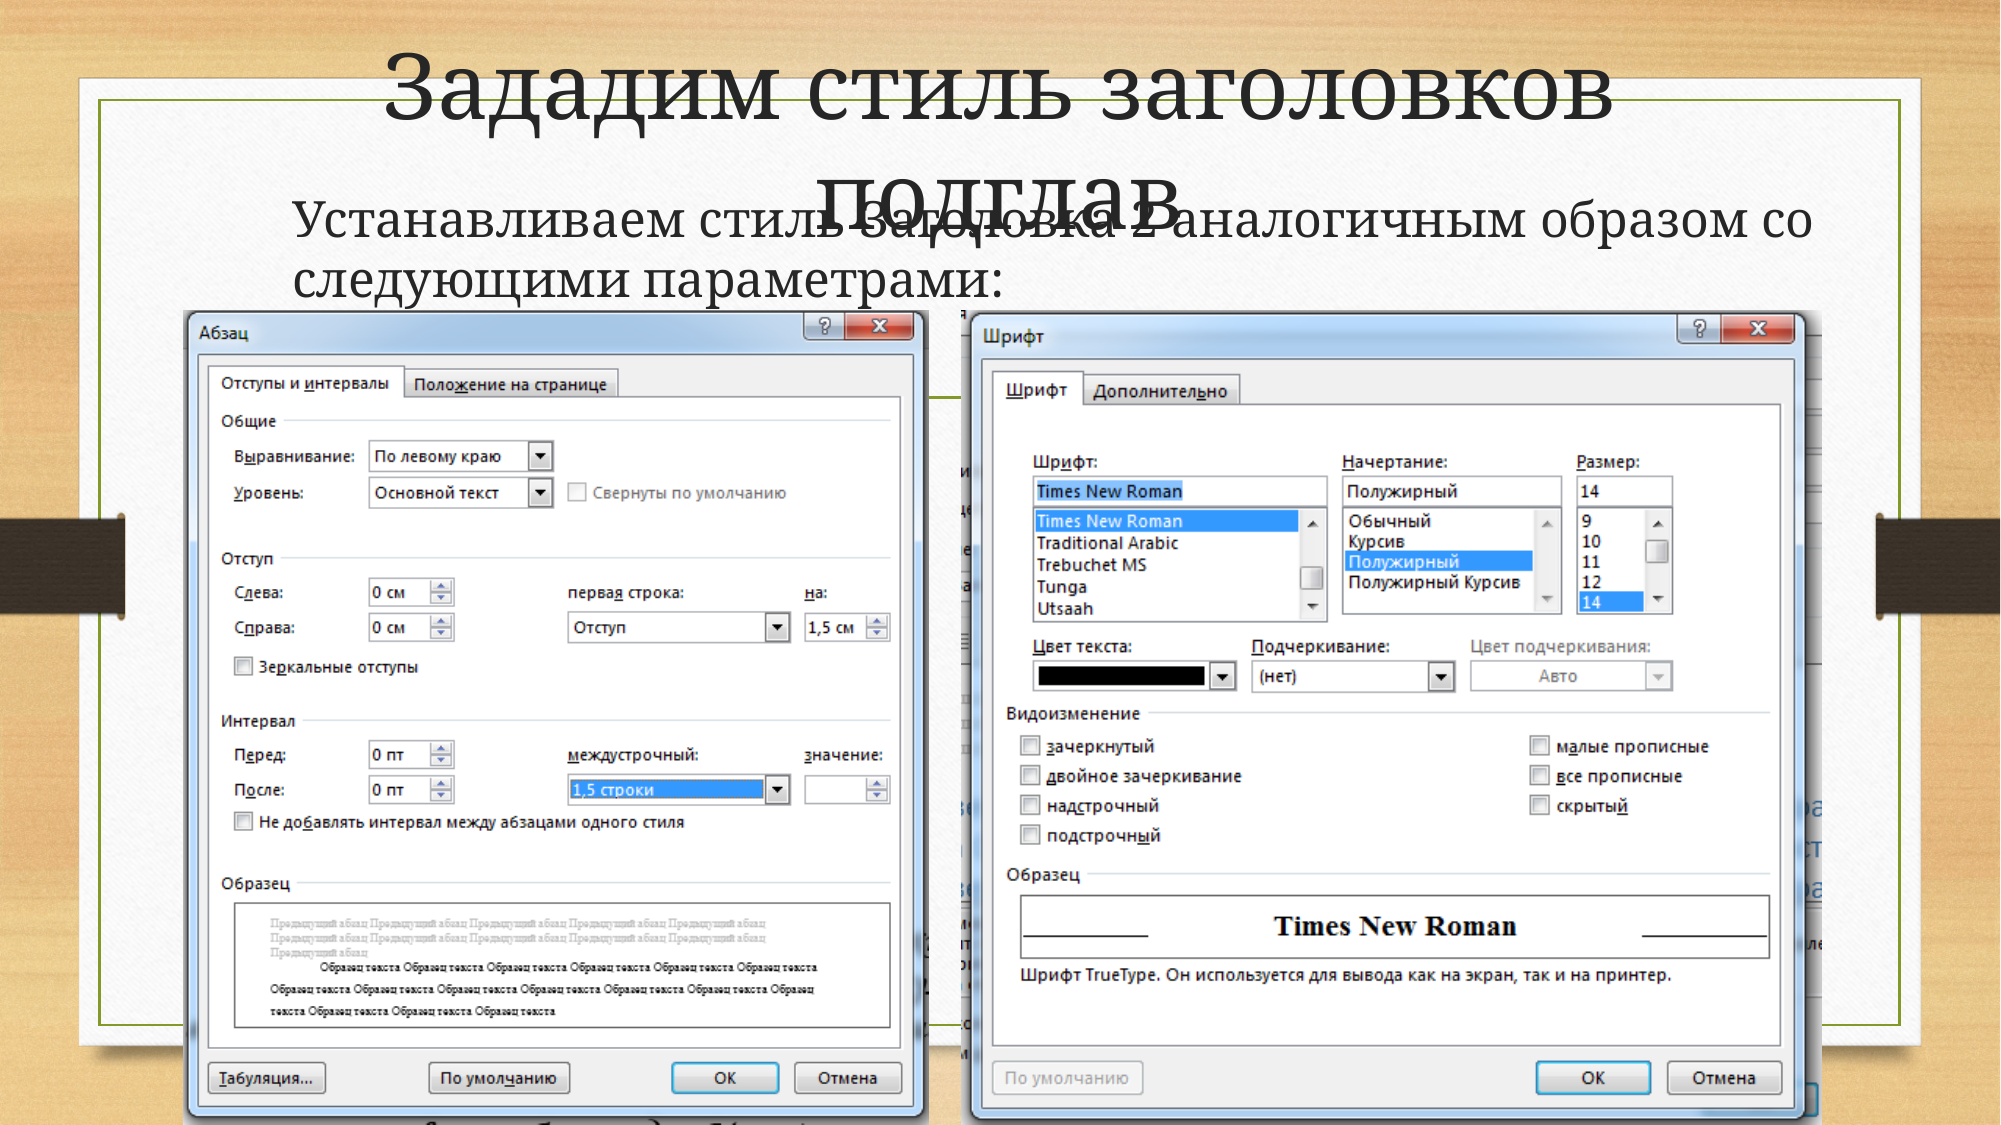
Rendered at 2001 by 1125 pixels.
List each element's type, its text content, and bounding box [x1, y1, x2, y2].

list Устанавливаем стиль Заголовка 2 аналогичным образом со следующими параметрами: [277, 179, 1852, 724]
title Зададим стиль заголовков подглав [212, 30, 1788, 245]
picture [0, 0, 2001, 1125]
